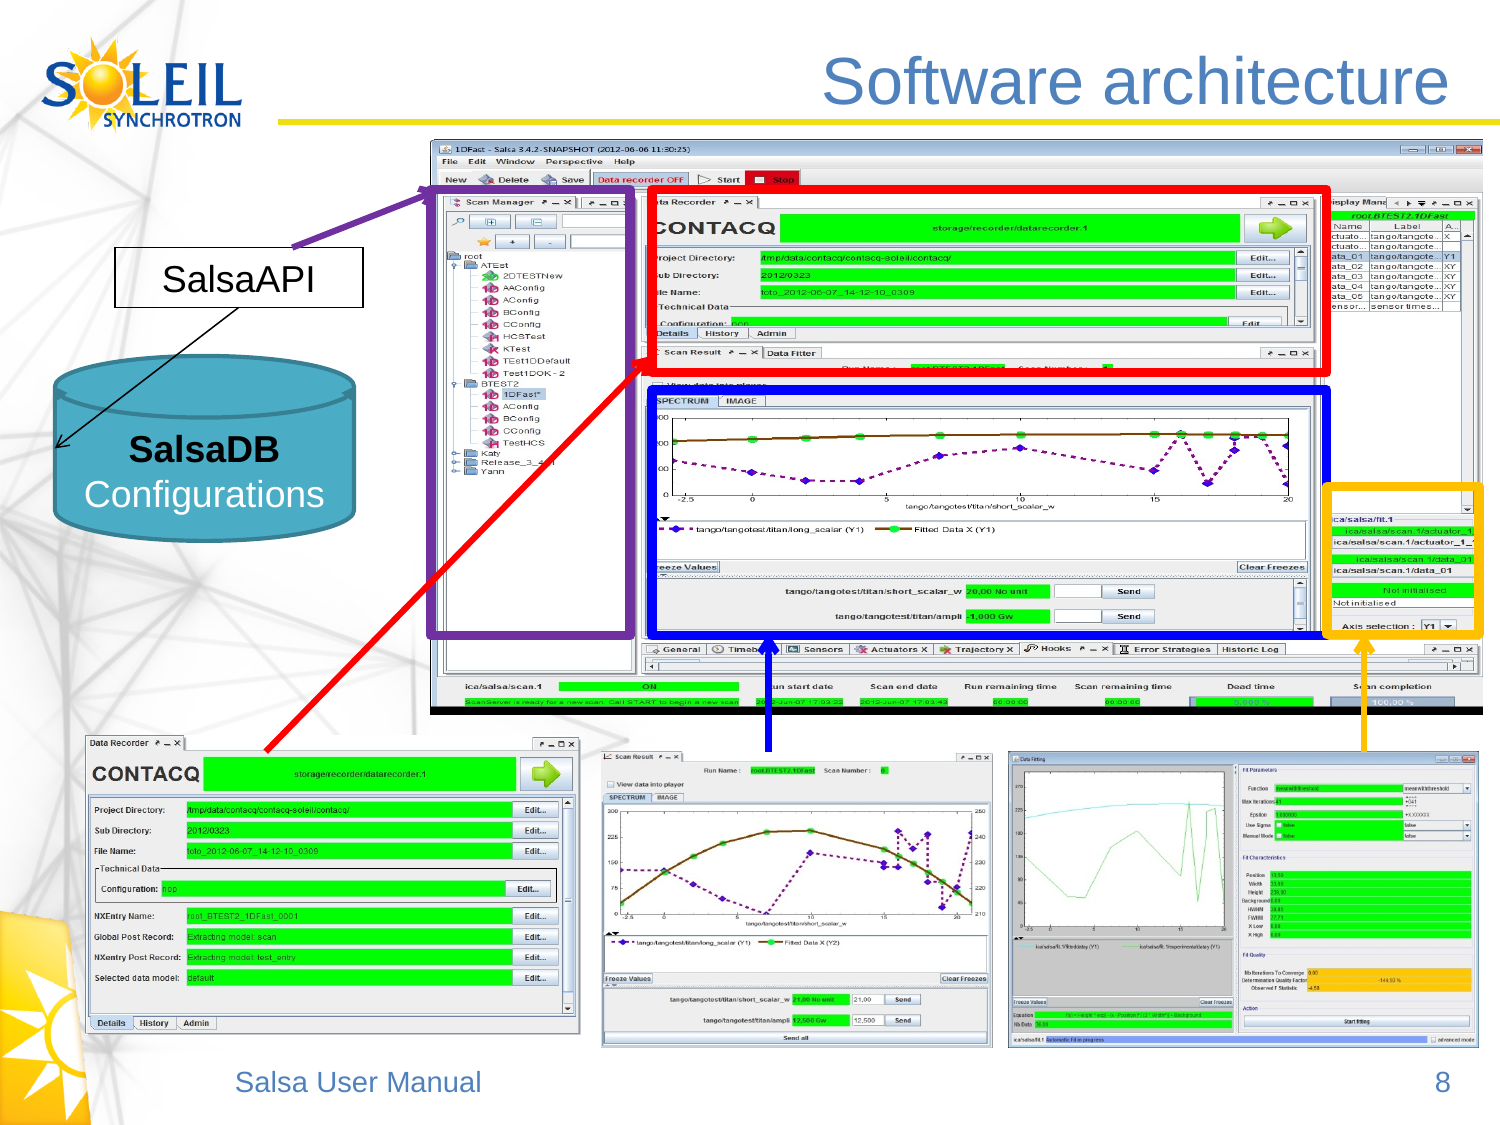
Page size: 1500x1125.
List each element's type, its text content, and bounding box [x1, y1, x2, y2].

text_box Salsa User Manual 8 [100, 1046, 1467, 1116]
text_box SalsaDB Configurations [52, 353, 263, 543]
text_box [291, 189, 440, 248]
text_box SalsaAPI [114, 247, 363, 308]
title Software architecture [277, 31, 1467, 125]
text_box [204, 308, 240, 357]
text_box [265, 355, 653, 752]
picture [0, 0, 1500, 1125]
